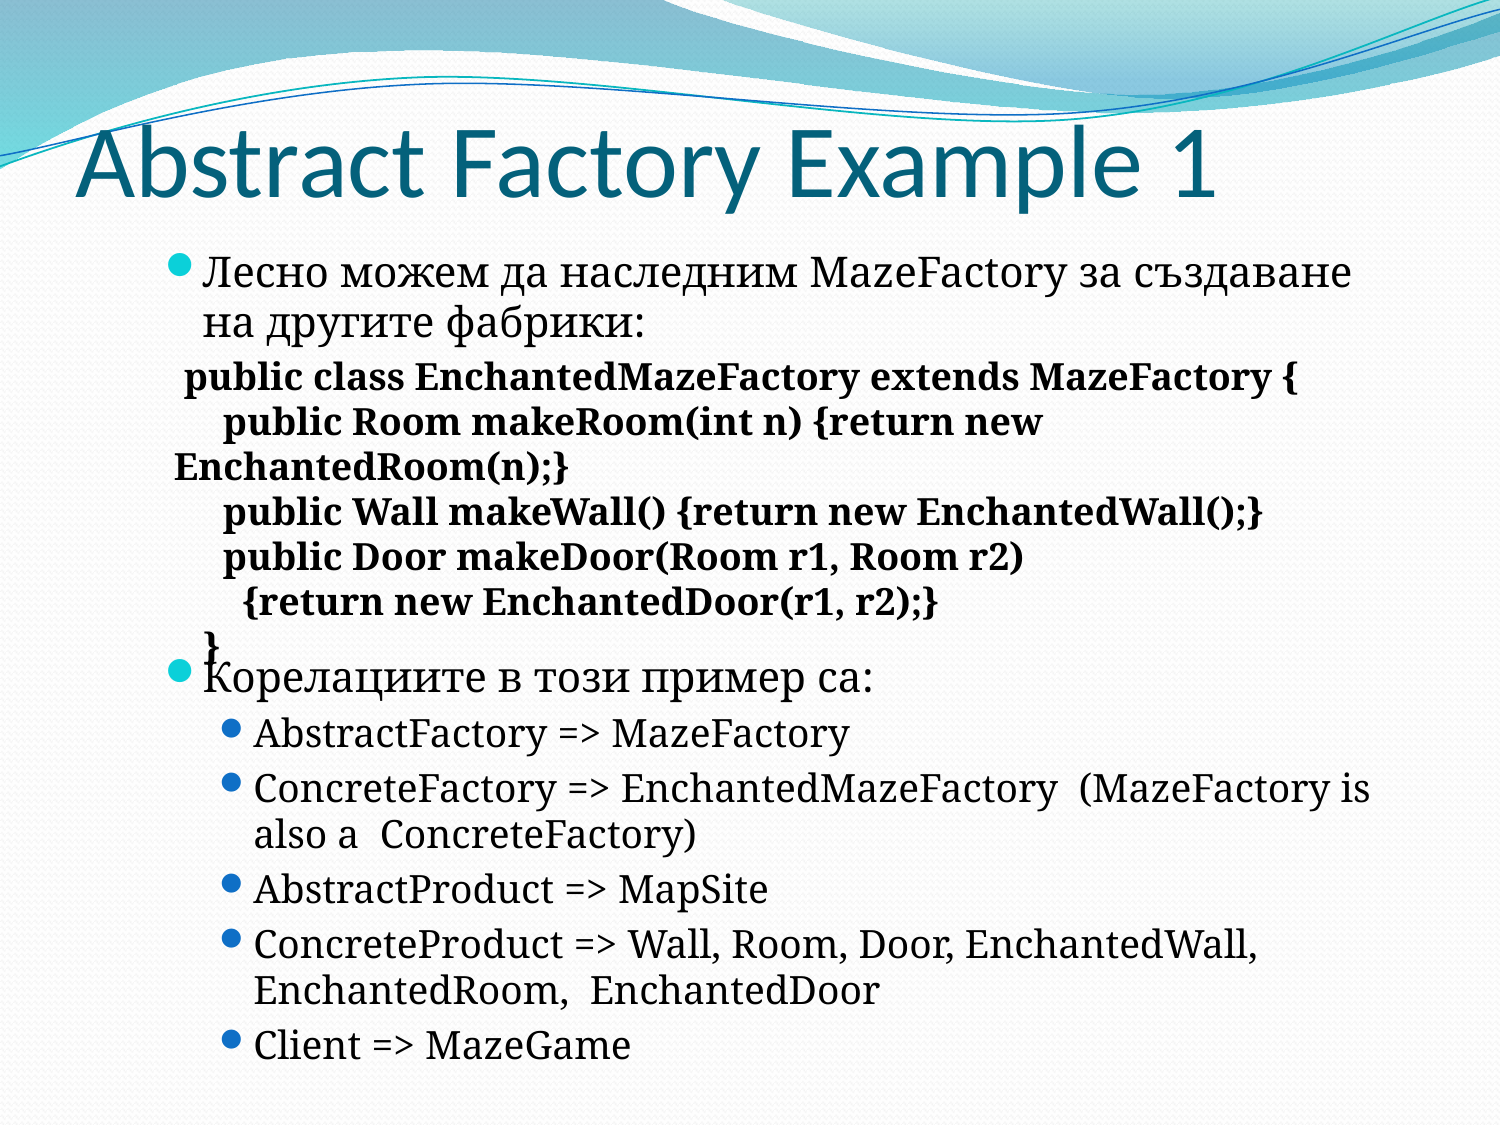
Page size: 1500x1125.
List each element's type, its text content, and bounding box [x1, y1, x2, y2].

title Abstract Factory Example 1 [75, 30, 1425, 219]
list Лесно можем да наследним MazeFactory за създаване на другите фабрики: Корелациите в този пример са: AbstractFactory => MazeFactory ConcreteFactory => EnchantedMazeFactory (MazeFactory is also a ConcreteFactory) AbstractProduct => MapSite ConcreteProduct => Wall, Room, Door, EnchantedWall, EnchantedRoom, EnchantedDoor Client => MazeGame [150, 237, 1425, 1083]
text_box public class EnchantedMazeFactory extends MazeFactory { public Room makeRoom(int n) {return new EnchantedRoom(n);} public Wall makeWall() {return new EnchantedWall();} public Door makeDoor(Room r1, Room r2) {return new EnchantedDoor(r1, r2);} } [159, 345, 1388, 676]
